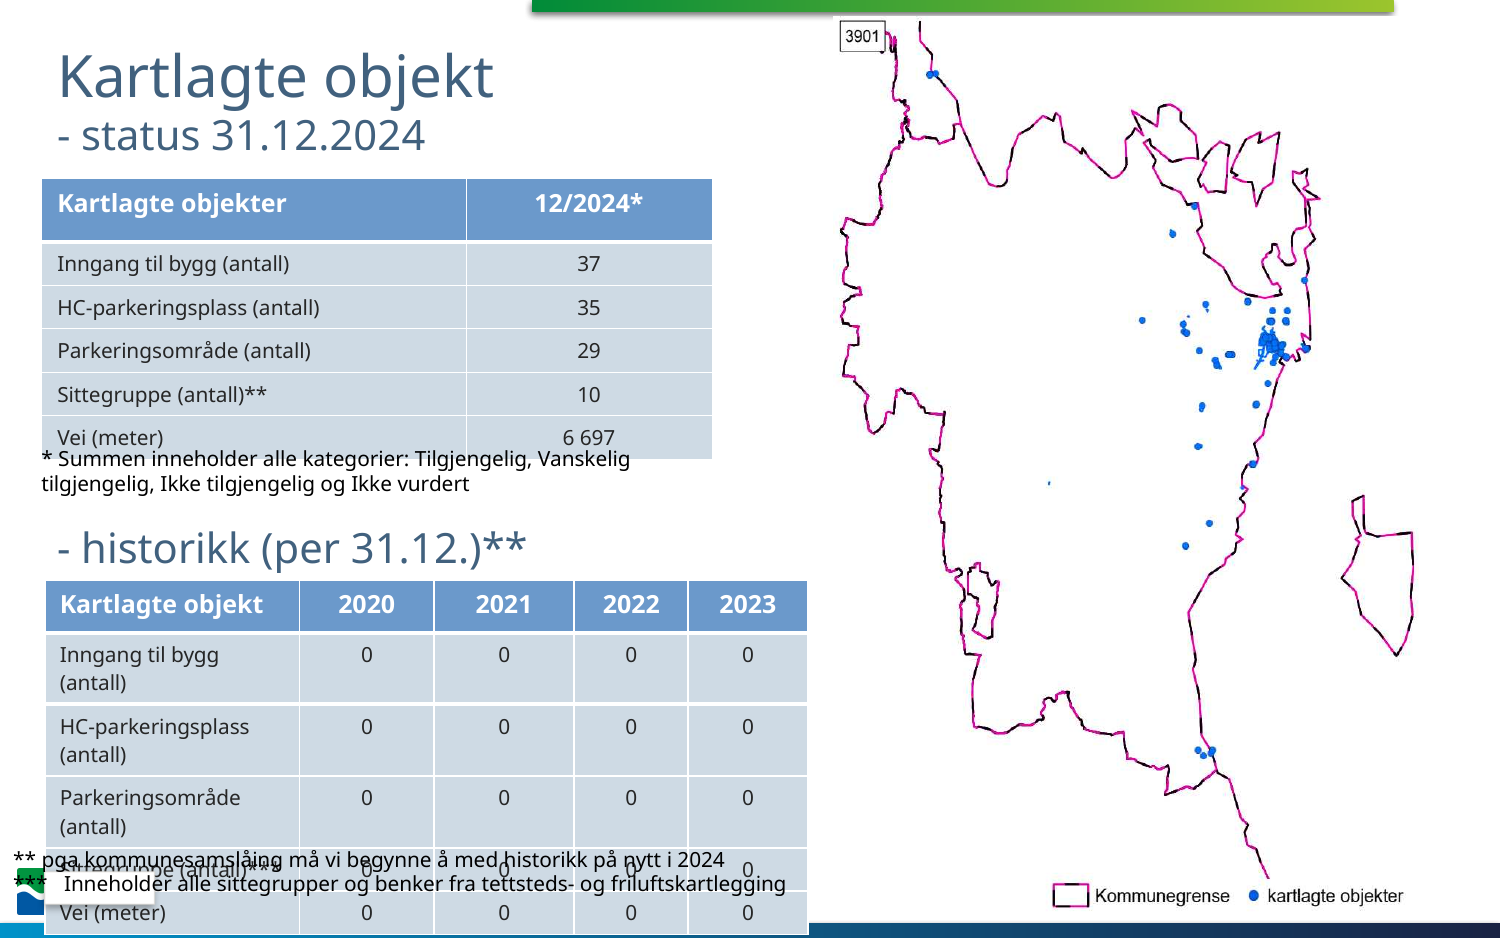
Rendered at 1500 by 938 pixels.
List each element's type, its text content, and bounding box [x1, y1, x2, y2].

table_cell Inngang til bygg (antall) [42, 244, 466, 285]
table_cell 0 [575, 706, 687, 775]
table_cell 0 [300, 706, 433, 775]
picture [833, 16, 1419, 913]
table_cell 29 [467, 329, 712, 372]
table_cell 37 [467, 244, 712, 285]
table_header 12/2024* [467, 179, 712, 240]
table_cell HC-parkeringsplass (antall) [46, 706, 299, 775]
table_cell 0 [689, 777, 807, 847]
table_header 2020 [300, 581, 433, 631]
table_cell 0 [575, 904, 687, 934]
text_box Kartlagte objekt - status 31.12.2024 [42, 24, 828, 167]
table_cell 0 [575, 635, 687, 702]
table_cell 0 [300, 635, 433, 702]
table_cell HC-parkeringsplass (antall) [42, 286, 466, 328]
table_cell 10 [467, 373, 712, 415]
table_header Kartlagte objekter [42, 179, 466, 240]
table_cell 0 [435, 904, 573, 934]
table_cell Vei (meter) [46, 904, 299, 934]
table_cell 0 [575, 777, 687, 838]
table_cell 0 [435, 635, 573, 702]
text_box - historikk (per 31.12.)** [42, 496, 828, 580]
table_cell 0 [435, 706, 573, 775]
table_cell Sittegruppe (antall)** [42, 373, 466, 415]
table_cell Inngang til bygg (antall) [46, 635, 299, 702]
table_cell 6 697 [467, 416, 712, 459]
table_header Kartlagte objekt [46, 581, 299, 631]
text_box ** pga kommunesamslåing må vi begynne å med historikk på nytt i 2024 *** Inneholder alle sittegrupper og benker fra tettsteds- og friluftskartlegging [0, 838, 802, 904]
table_cell 0 [689, 635, 807, 702]
table_cell 0 [435, 777, 573, 838]
table_cell 0 [300, 904, 433, 934]
table_cell 0 [802, 849, 807, 890]
table_cell 0 [689, 706, 807, 775]
table_cell Parkeringsområde (antall) [46, 777, 299, 838]
table_cell 0 [300, 777, 433, 838]
table_cell Vei (meter) [42, 416, 466, 438]
table_cell 35 [467, 286, 712, 328]
table_header 2022 [575, 581, 687, 631]
table_cell Parkeringsområde (antall) [42, 329, 466, 372]
table_header 2021 [435, 581, 573, 631]
table_cell 0 [689, 892, 807, 934]
text_box * Summen inneholder alle kategorier: Tilgjengelig, Vanskelig tilgjengelig, Ikke tilgjengelig og Ikke vurdert [26, 438, 711, 504]
table_header 2023 [689, 581, 807, 631]
